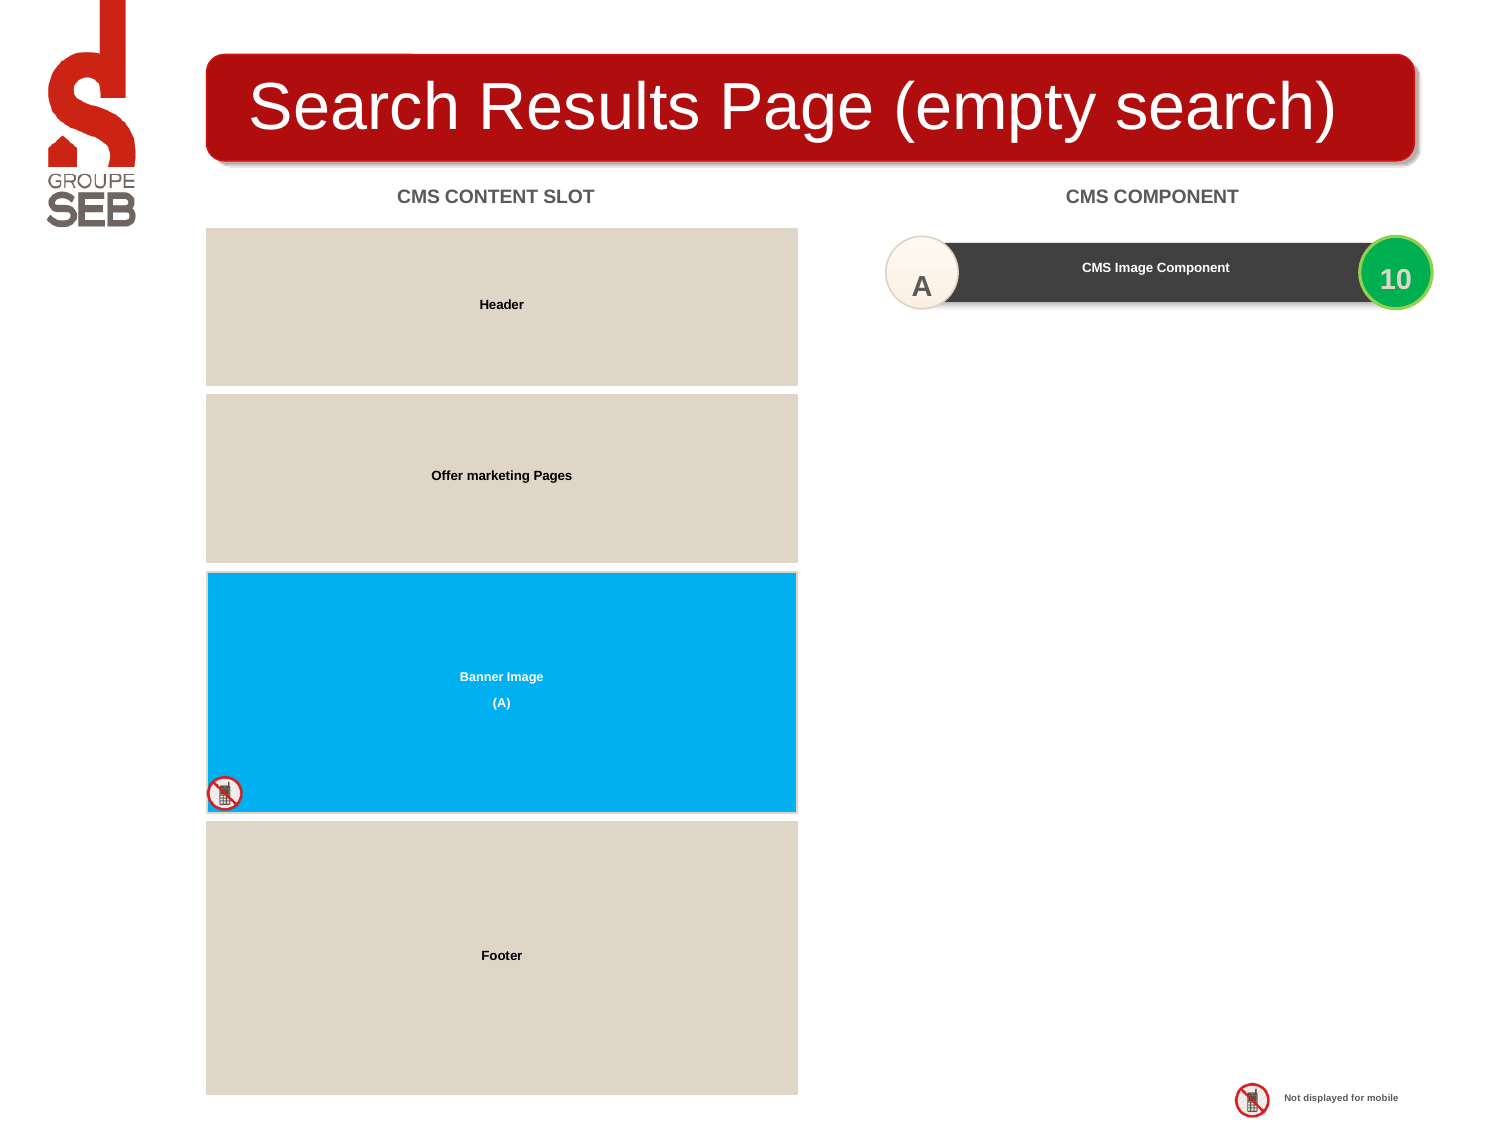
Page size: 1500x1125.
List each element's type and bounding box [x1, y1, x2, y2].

picture [1233, 1081, 1270, 1118]
text_box [204, 172, 799, 387]
picture [206, 774, 242, 811]
text_box [981, 172, 1324, 228]
title [234, 56, 1400, 149]
text_box [204, 570, 799, 815]
text_box [885, 236, 1433, 309]
picture [0, 0, 182, 266]
text_box [204, 820, 799, 1096]
text_box [204, 393, 799, 564]
text_box [1270, 1082, 1500, 1117]
